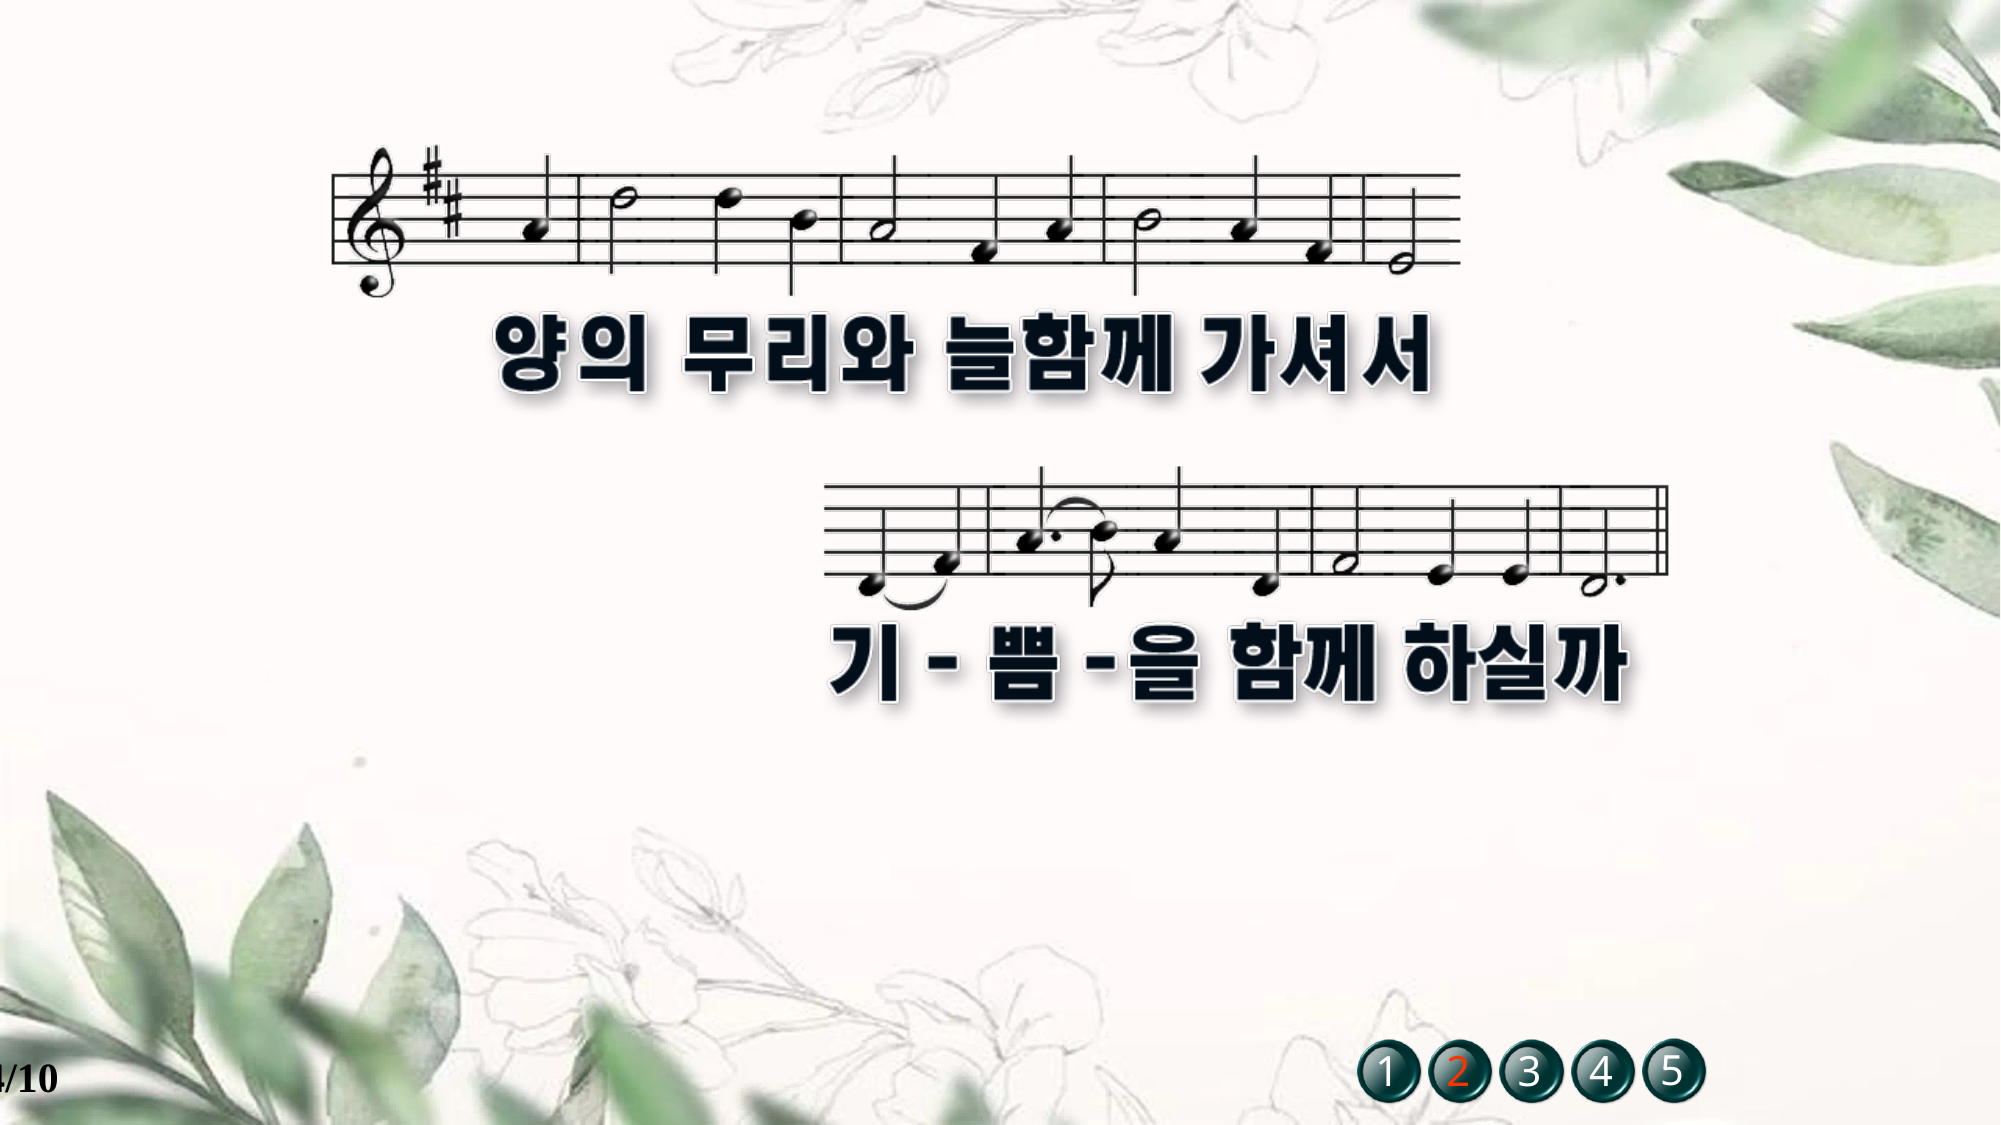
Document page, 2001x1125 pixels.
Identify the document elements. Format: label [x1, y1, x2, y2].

text_box [1639, 1034, 1709, 1106]
text_box [1496, 1035, 1567, 1106]
picture [0, 0, 2001, 1125]
text_box [1568, 1035, 1638, 1106]
text_box [1354, 1035, 1424, 1106]
text_box [1425, 1035, 1496, 1106]
